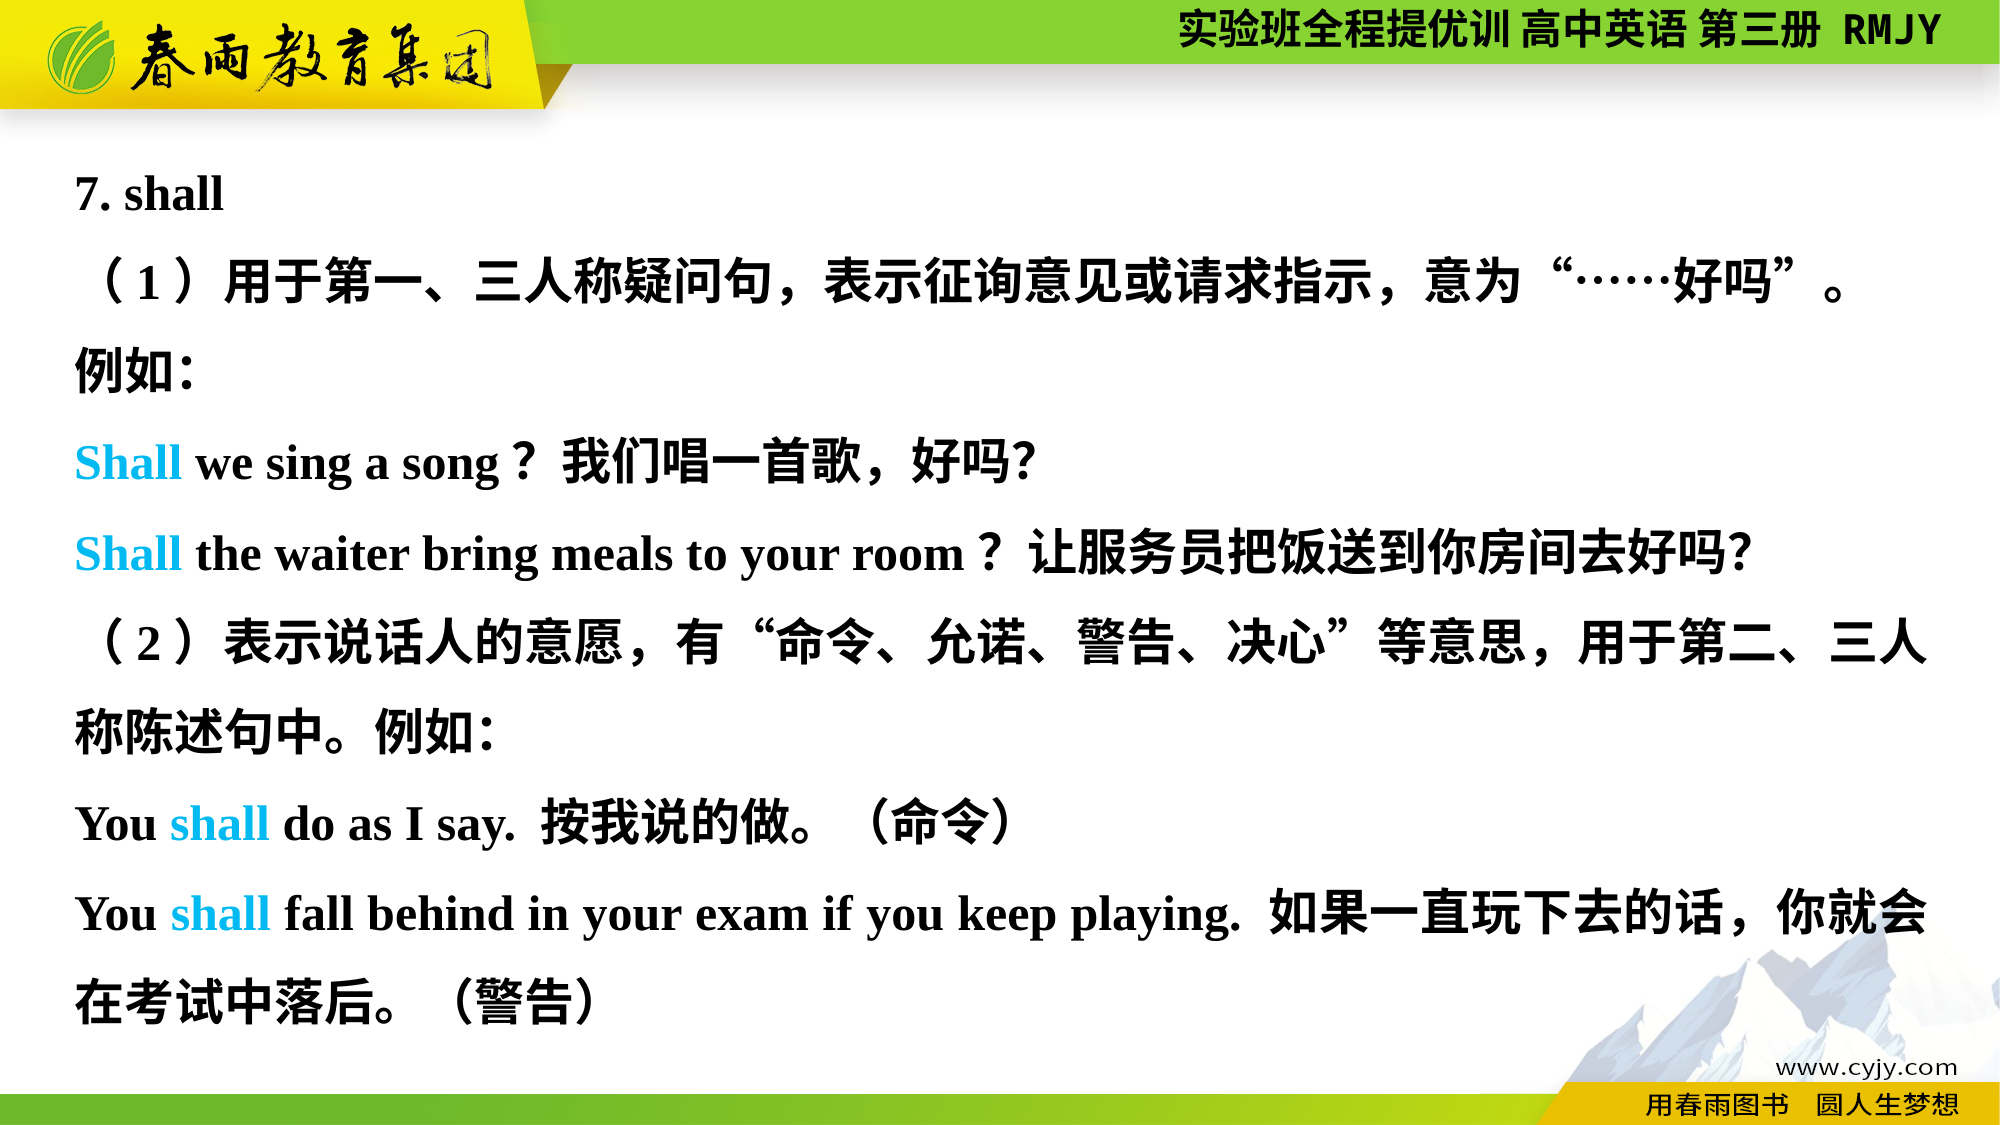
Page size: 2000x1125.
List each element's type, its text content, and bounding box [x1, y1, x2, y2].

list 7. shall （1）用于第一、三人称疑问句，表示征询意见或请求指示，意为“……好吗”。 例如： Shall we sing a song？我们唱一首歌，好吗？ Shall the waiter bring meals to your room？让服务员把饭送到你房间去好吗？ （2）表示说话人的意愿，有“命令、允诺、警告、决心”等意思，用于第二、三人称陈述句中。例如： You shall do as I say. 按我说的做。（命令） You shall fall behind in your exam if you keep playing. 如果一直玩下去的话，你就会在考试中落后。（警告） [59, 122, 1944, 1035]
picture [0, 0, 2000, 1125]
